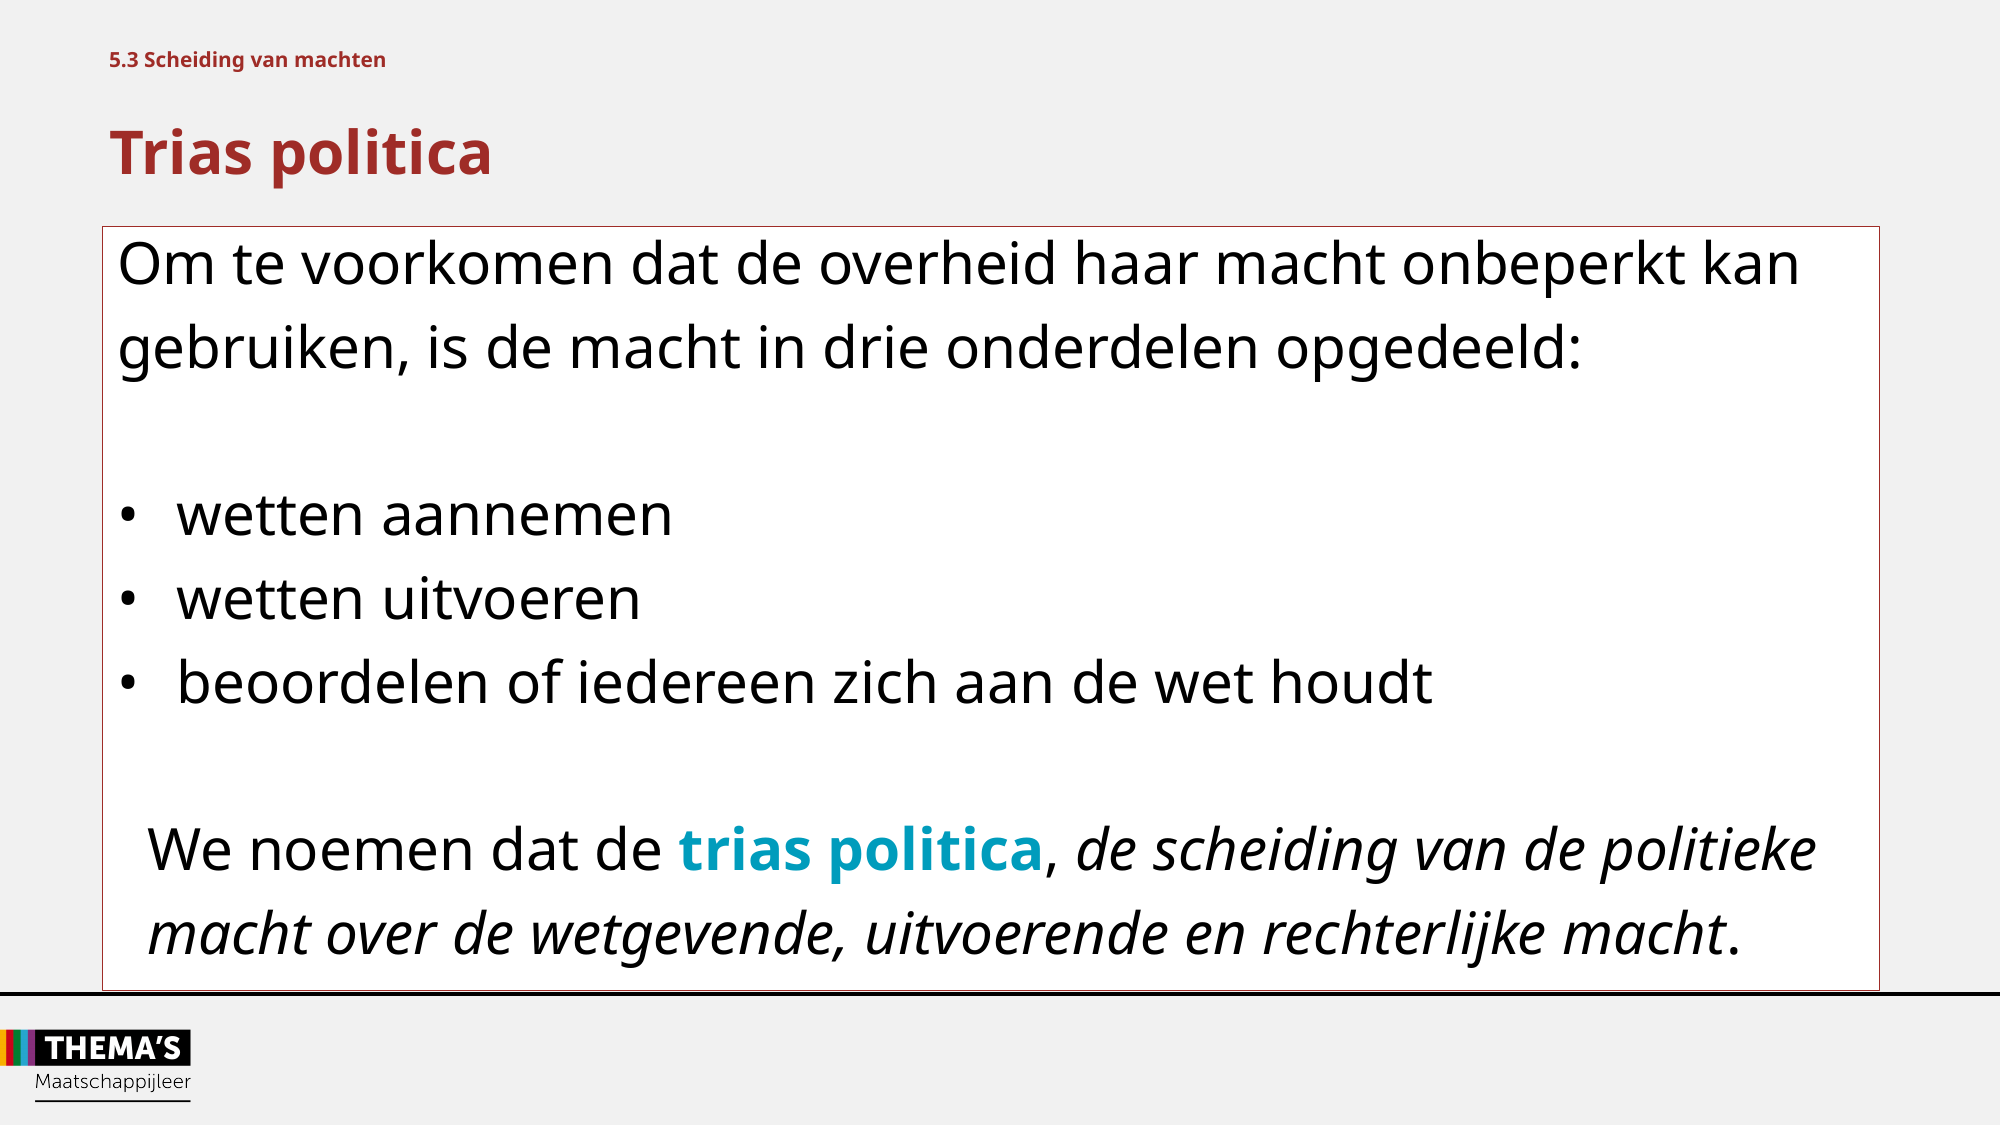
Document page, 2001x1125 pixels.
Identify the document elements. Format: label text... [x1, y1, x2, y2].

list 5.3 Scheiding van machten [94, 33, 941, 88]
list Om te voorkomen dat de overheid haar macht onbeperkt kan gebruiken, is de macht in drie onderdelen opgedeeld: • wetten aannemen • wetten uitvoeren • beoordelen of iedereen zich aan de wet houdt We noemen dat de trias politica, de scheiding van de politieke macht over de wetgevende, uitvoerende en rechterlijke macht. [102, 226, 1880, 991]
list Trias politica [94, 114, 1879, 205]
picture [0, 993, 203, 1125]
